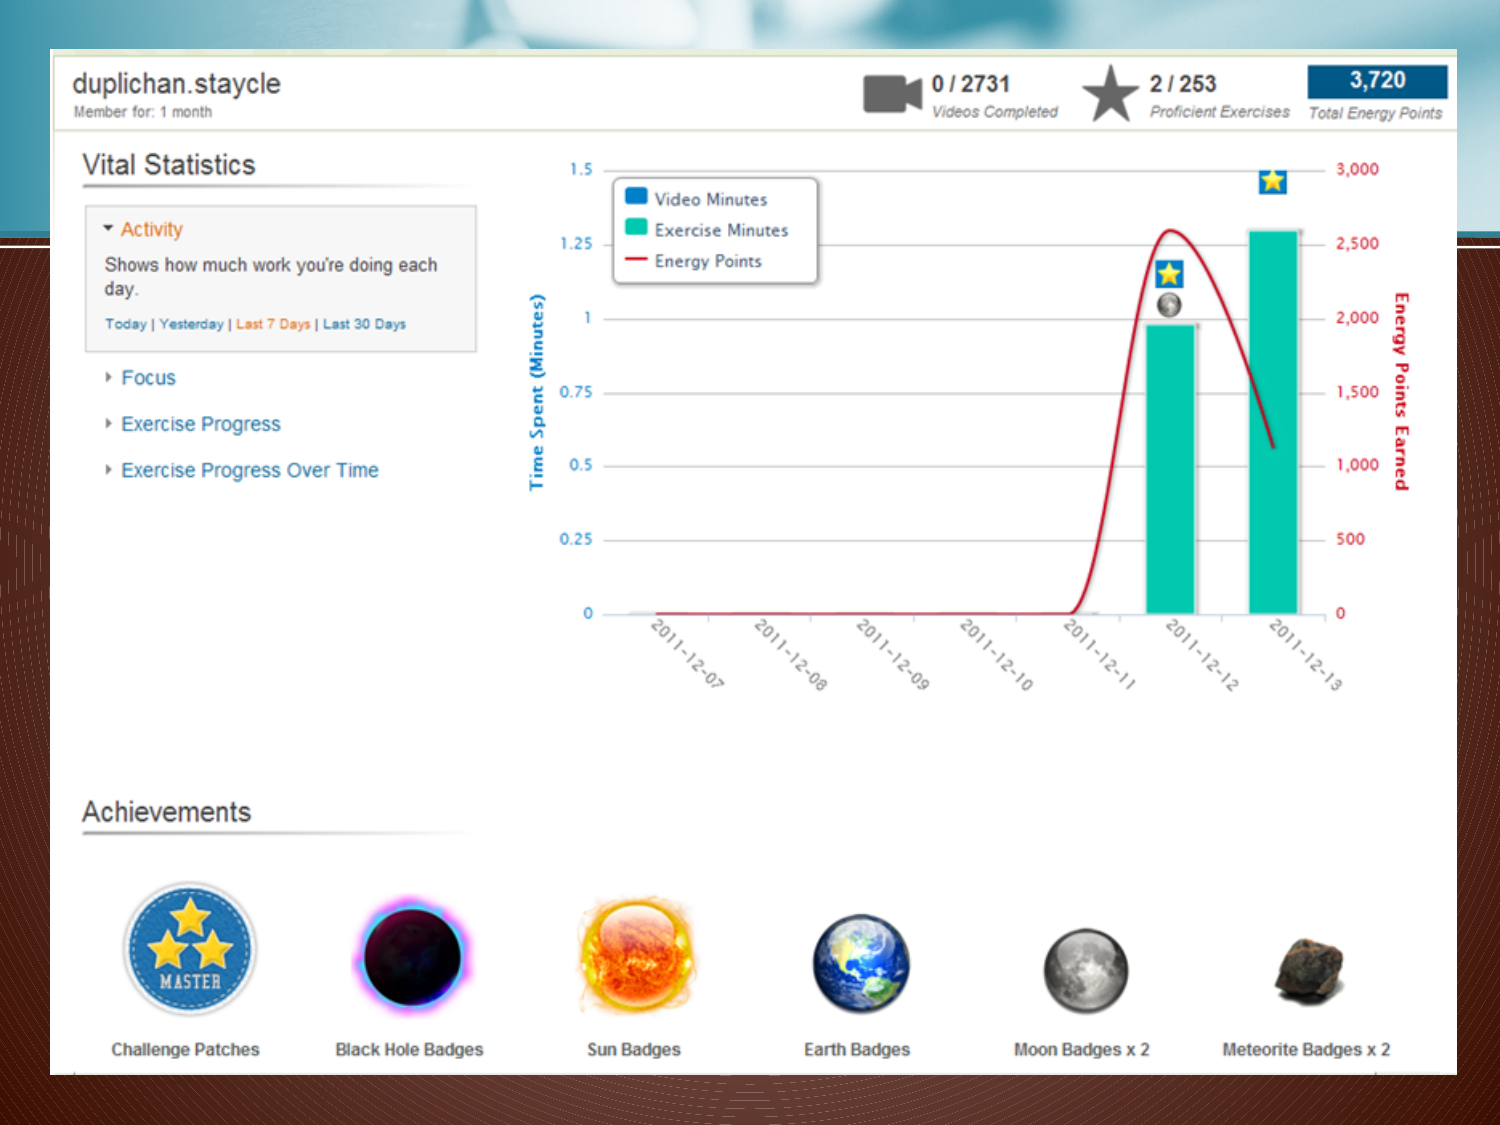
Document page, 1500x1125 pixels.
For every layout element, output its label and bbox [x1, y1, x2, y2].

list [49, 49, 1457, 1076]
